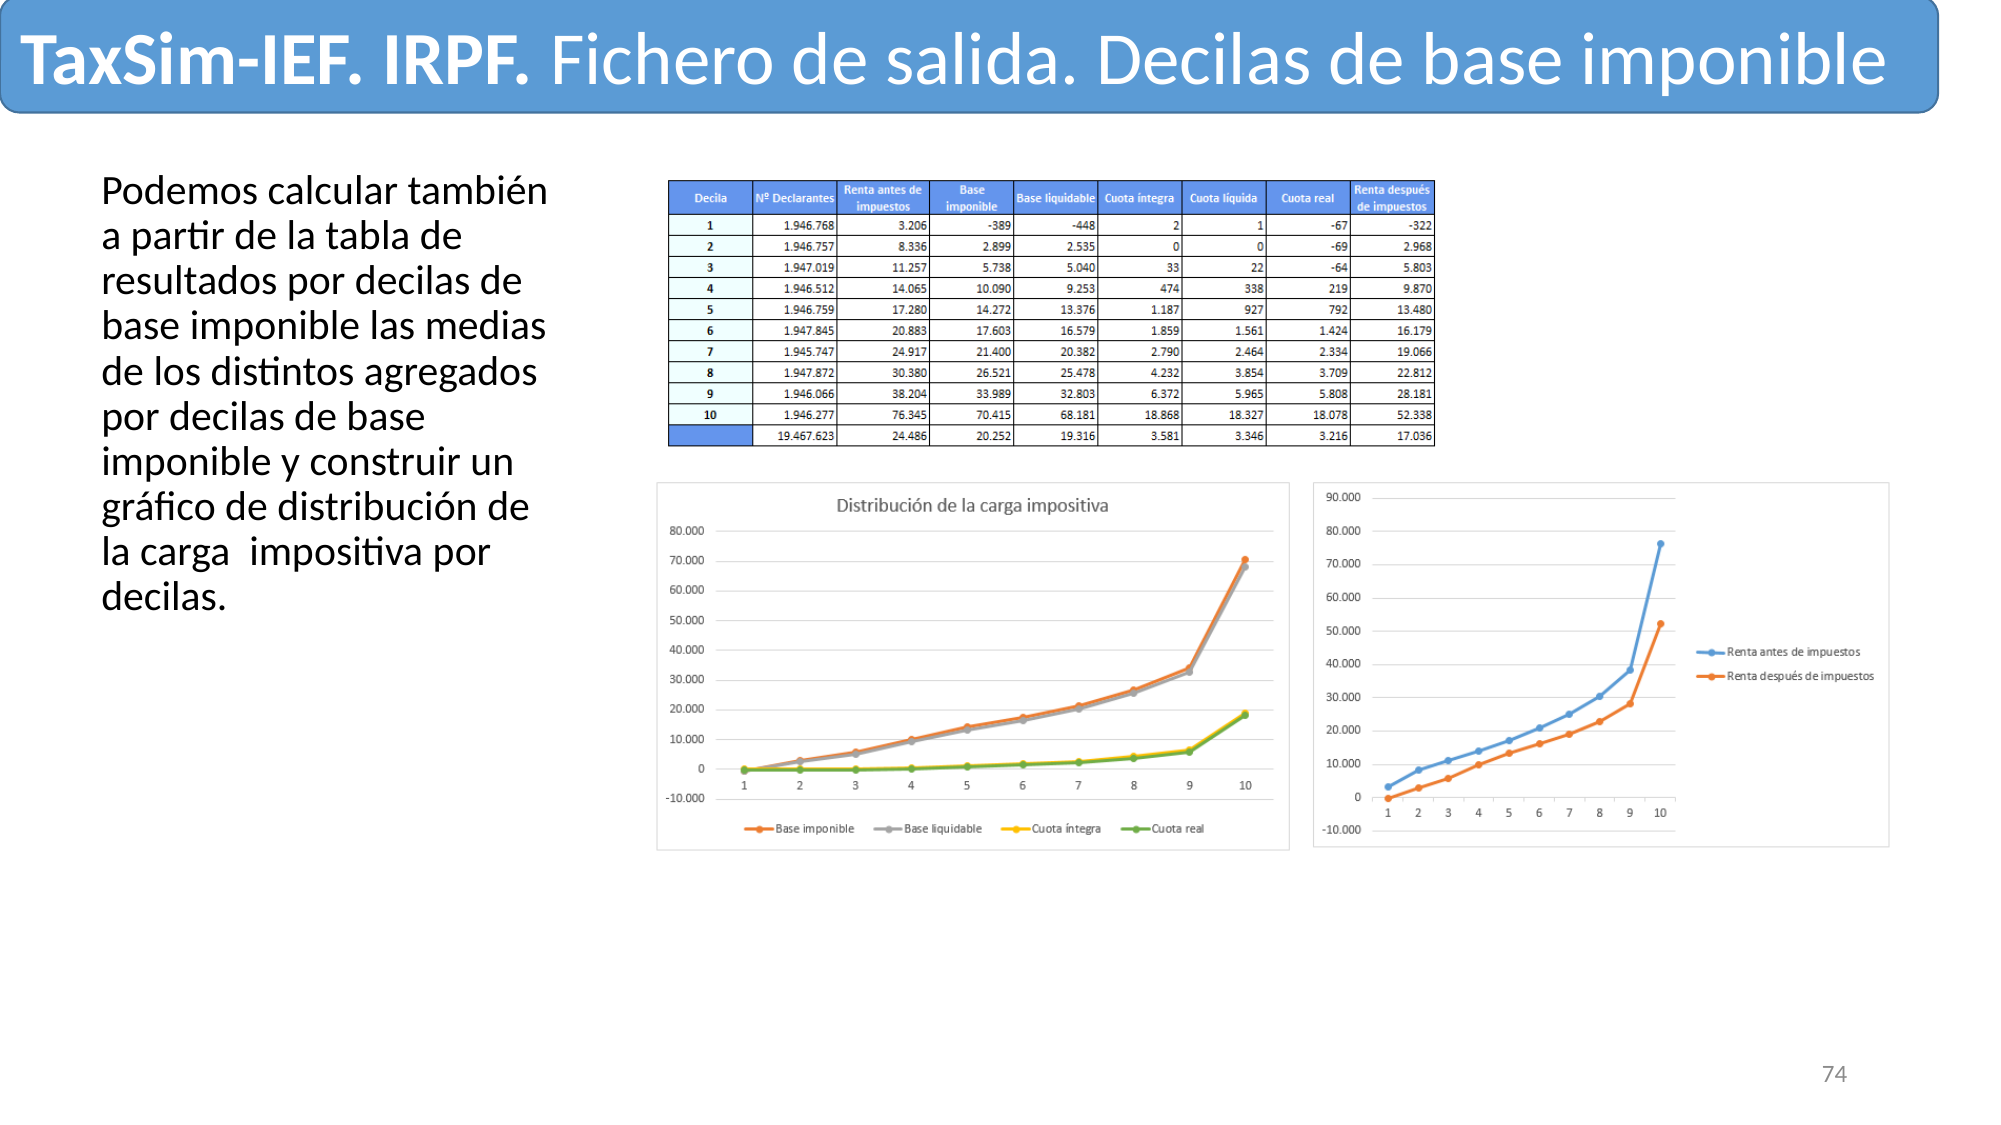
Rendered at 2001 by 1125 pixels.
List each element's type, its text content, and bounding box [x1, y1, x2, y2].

slide_number 74 [1412, 1042, 1863, 1103]
text_box TaxSim-IEF. IRPF. Fichero de salida. Decilas de base imponible [0, 0, 1940, 114]
picture [646, 177, 1939, 859]
list Podemos calcular también a partir de la tabla de resultados por decilas de base imponible las medias de los distintos agregados por decilas de base imponible y construir un gráfico de distribución de la carga impositiva por decilas. [86, 161, 567, 876]
